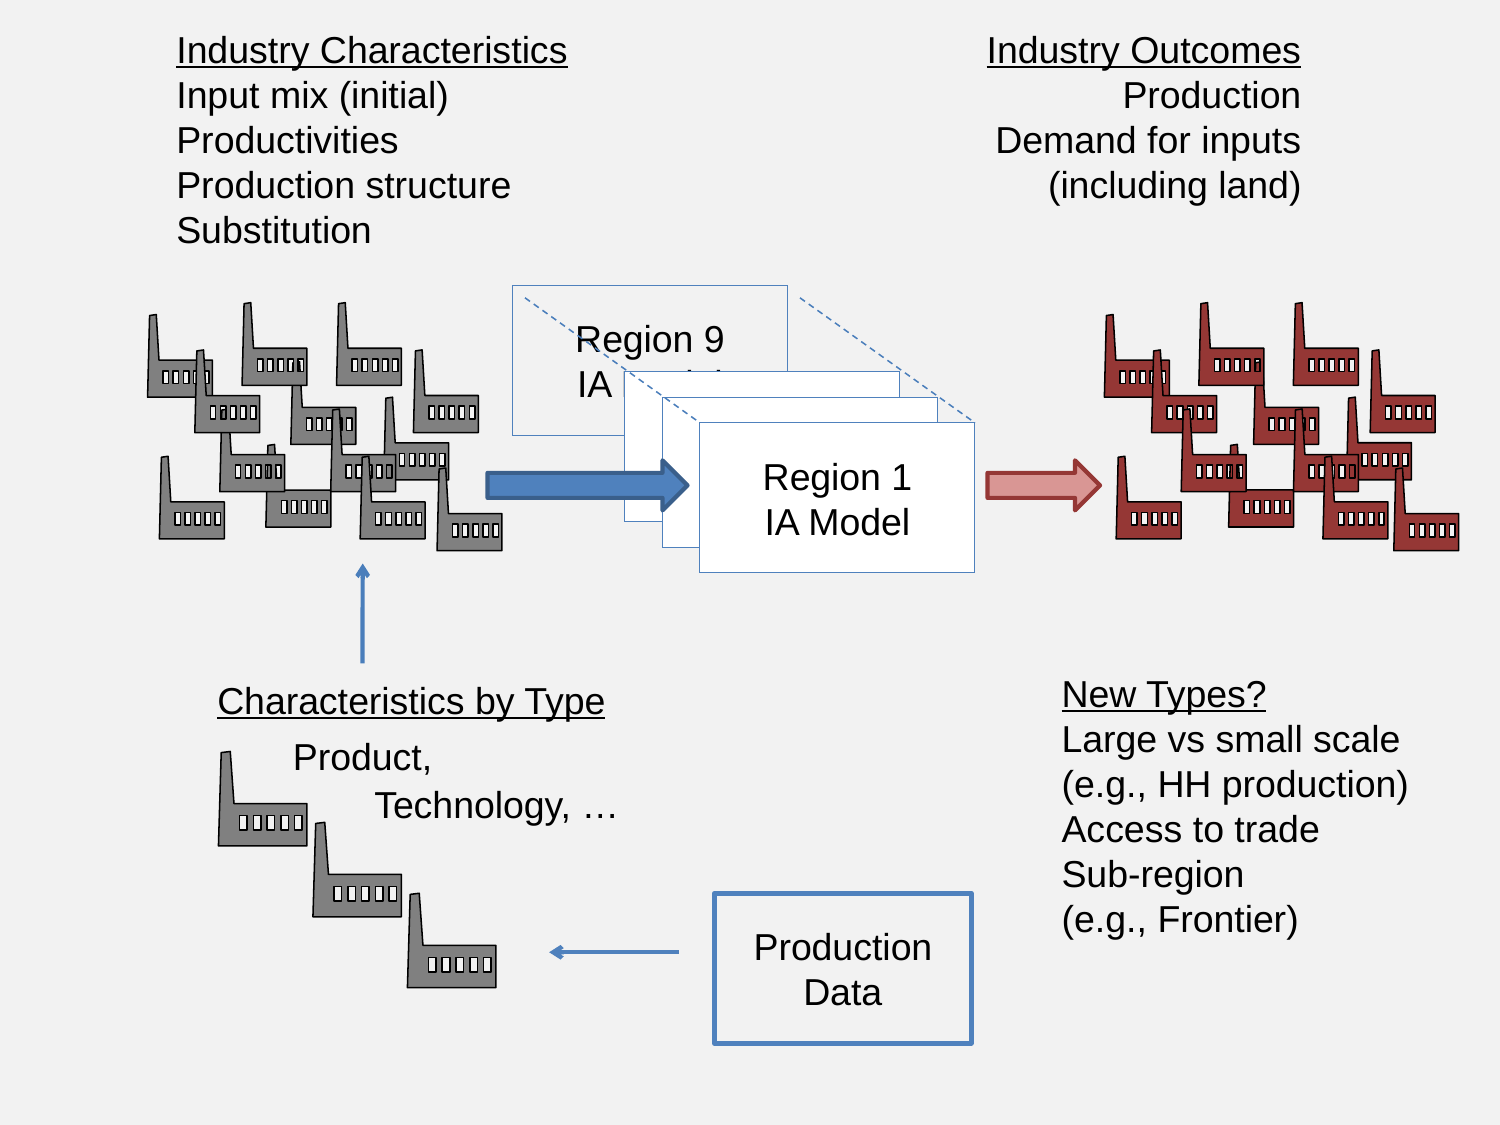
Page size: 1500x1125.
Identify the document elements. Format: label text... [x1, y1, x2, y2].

text_box Industry Outcomes Production Demand for inputs (including land) [969, 19, 1316, 214]
text_box Industry Characteristics Input mix (initial) Productivities Production structure Substitution [161, 19, 583, 259]
text_box Production Data [714, 893, 972, 1044]
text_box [147, 302, 503, 551]
text_box [985, 458, 1099, 513]
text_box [512, 285, 976, 575]
text_box New Types? Large vs small scale (e.g., HH production) Access to trade Sub-region (e.g., Frontier) [1046, 662, 1425, 993]
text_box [1104, 302, 1459, 551]
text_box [199, 669, 636, 988]
